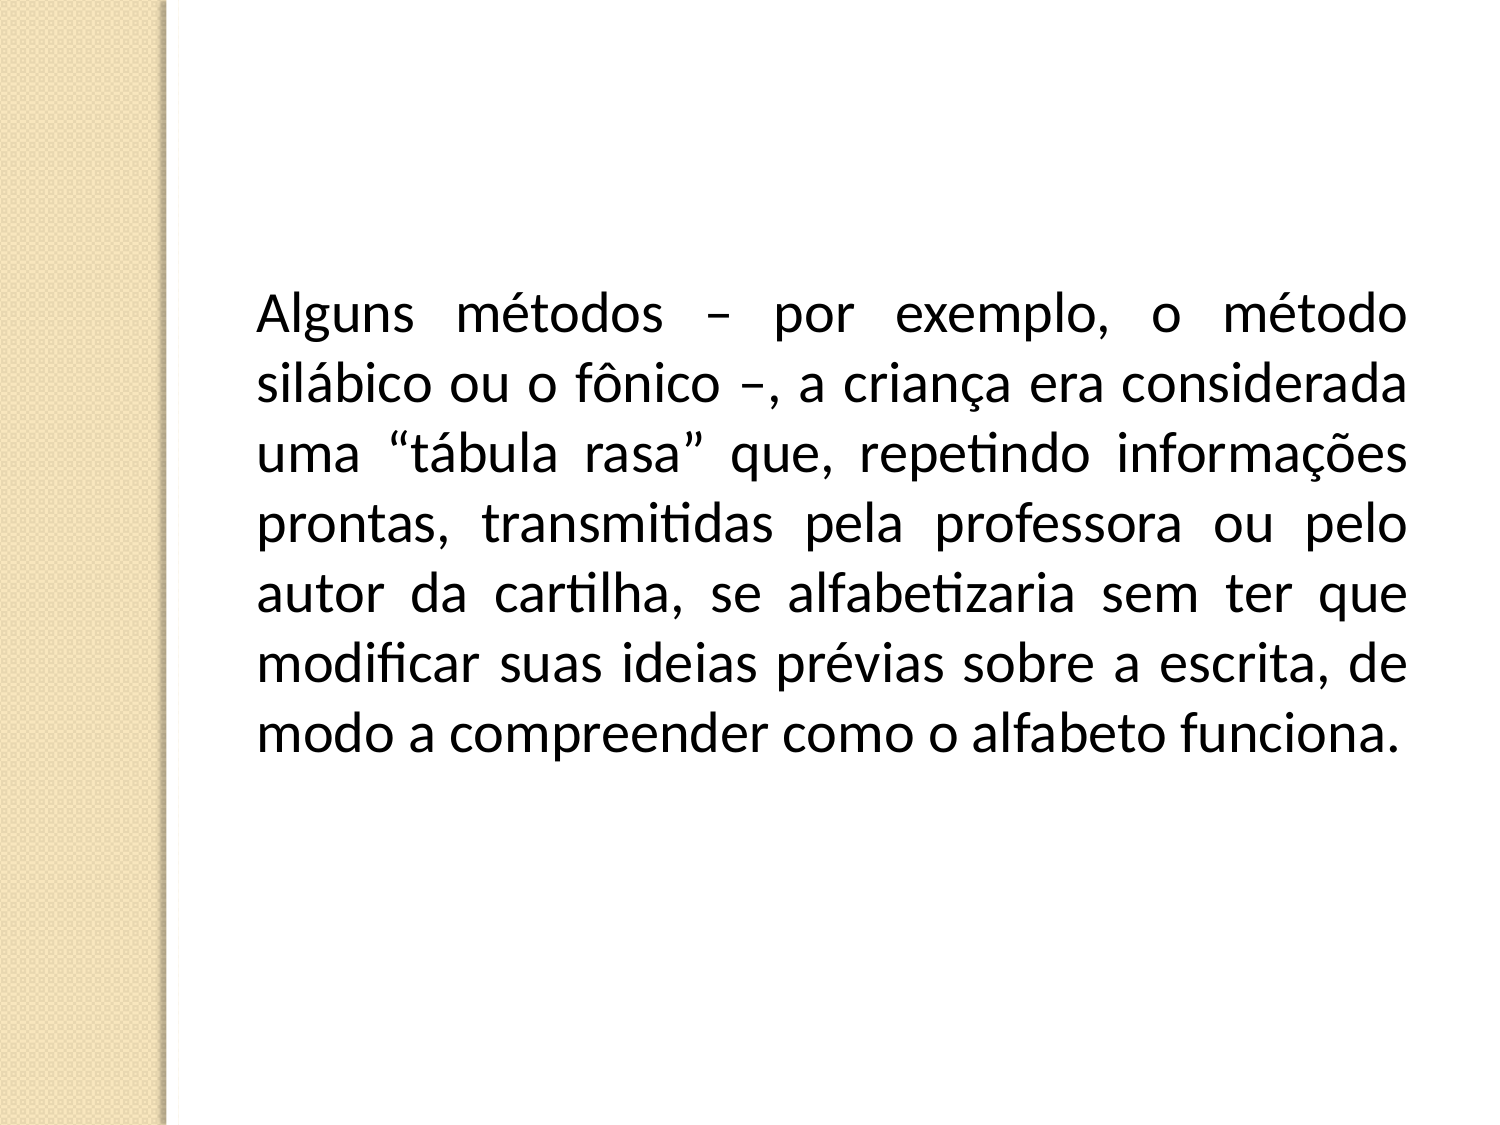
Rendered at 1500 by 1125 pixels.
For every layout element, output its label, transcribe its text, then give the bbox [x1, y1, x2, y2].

text_box Alguns métodos – por exemplo, o método silábico ou o fônico –, a criança era considerada uma “tábula rasa” que, repetindo informações prontas, transmitidas pela professora ou pelo autor da cartilha, se alfabetizaria sem ter que modificar suas ideias prévias sobre a escrita, de modo a compreender como o alfabeto funciona. [242, 267, 1424, 772]
picture [0, 0, 166, 1125]
